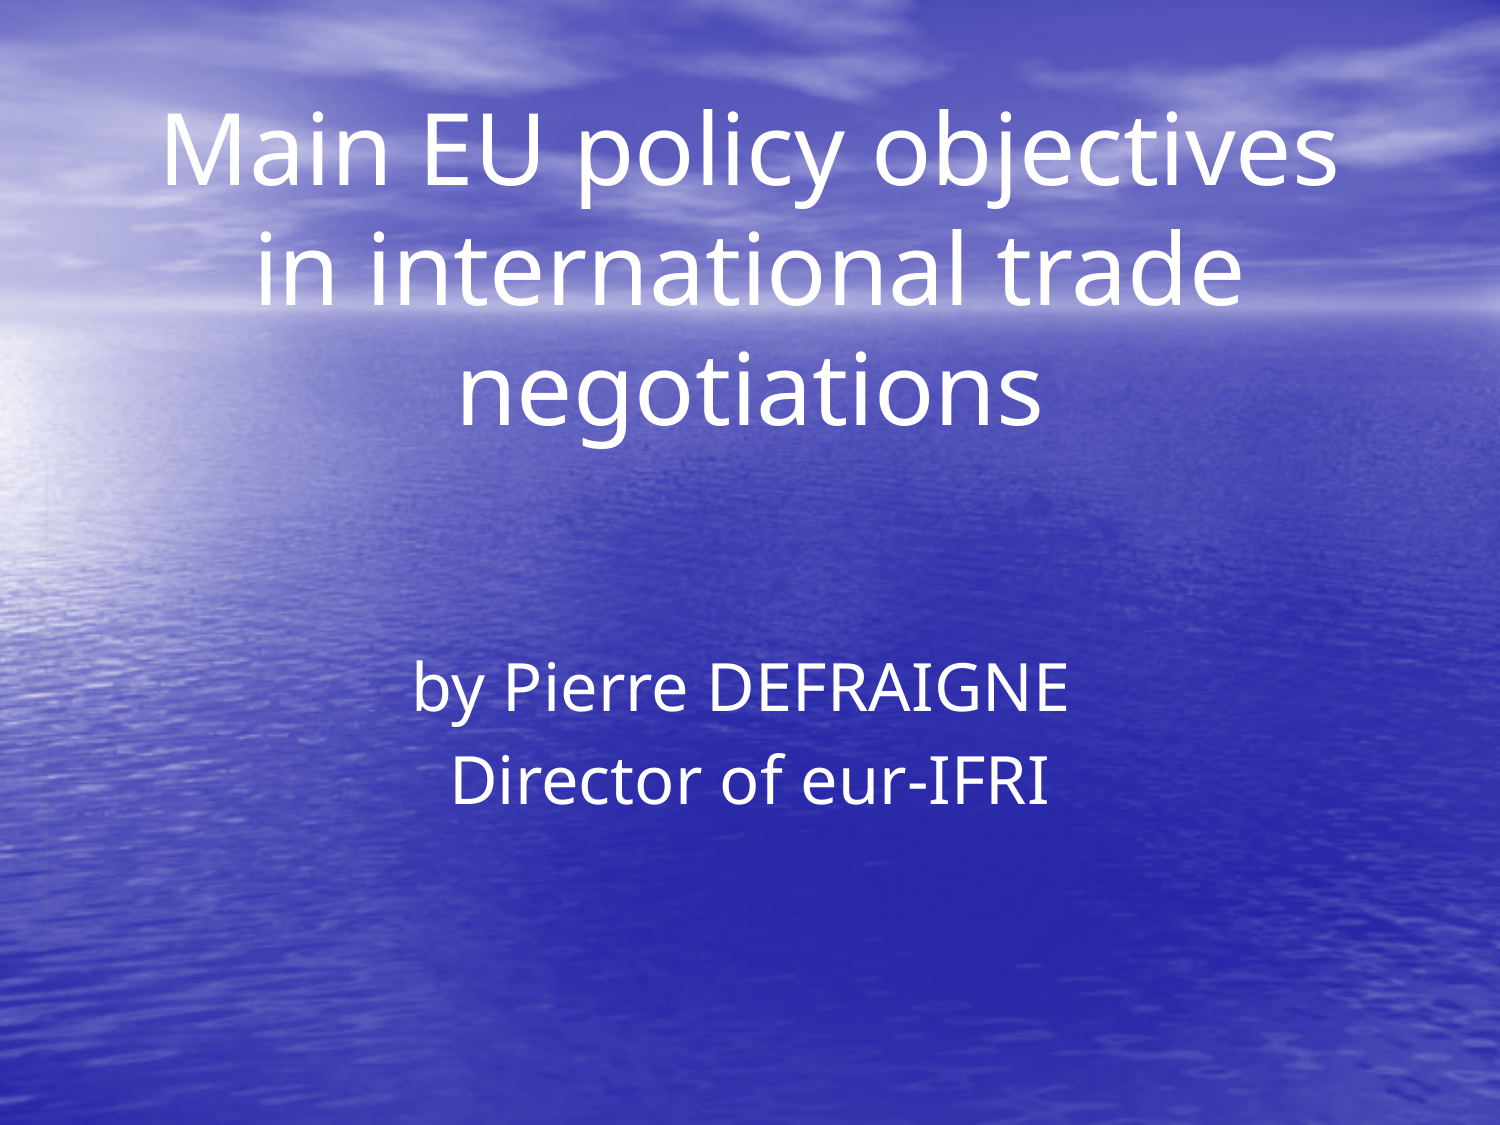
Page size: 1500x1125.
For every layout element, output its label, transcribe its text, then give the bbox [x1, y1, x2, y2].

subtitle by Pierre DEFRAIGNE Director of eur-IFRI [224, 637, 1276, 926]
title Main EU policy objectives in international trade negotiations [112, 327, 1388, 563]
